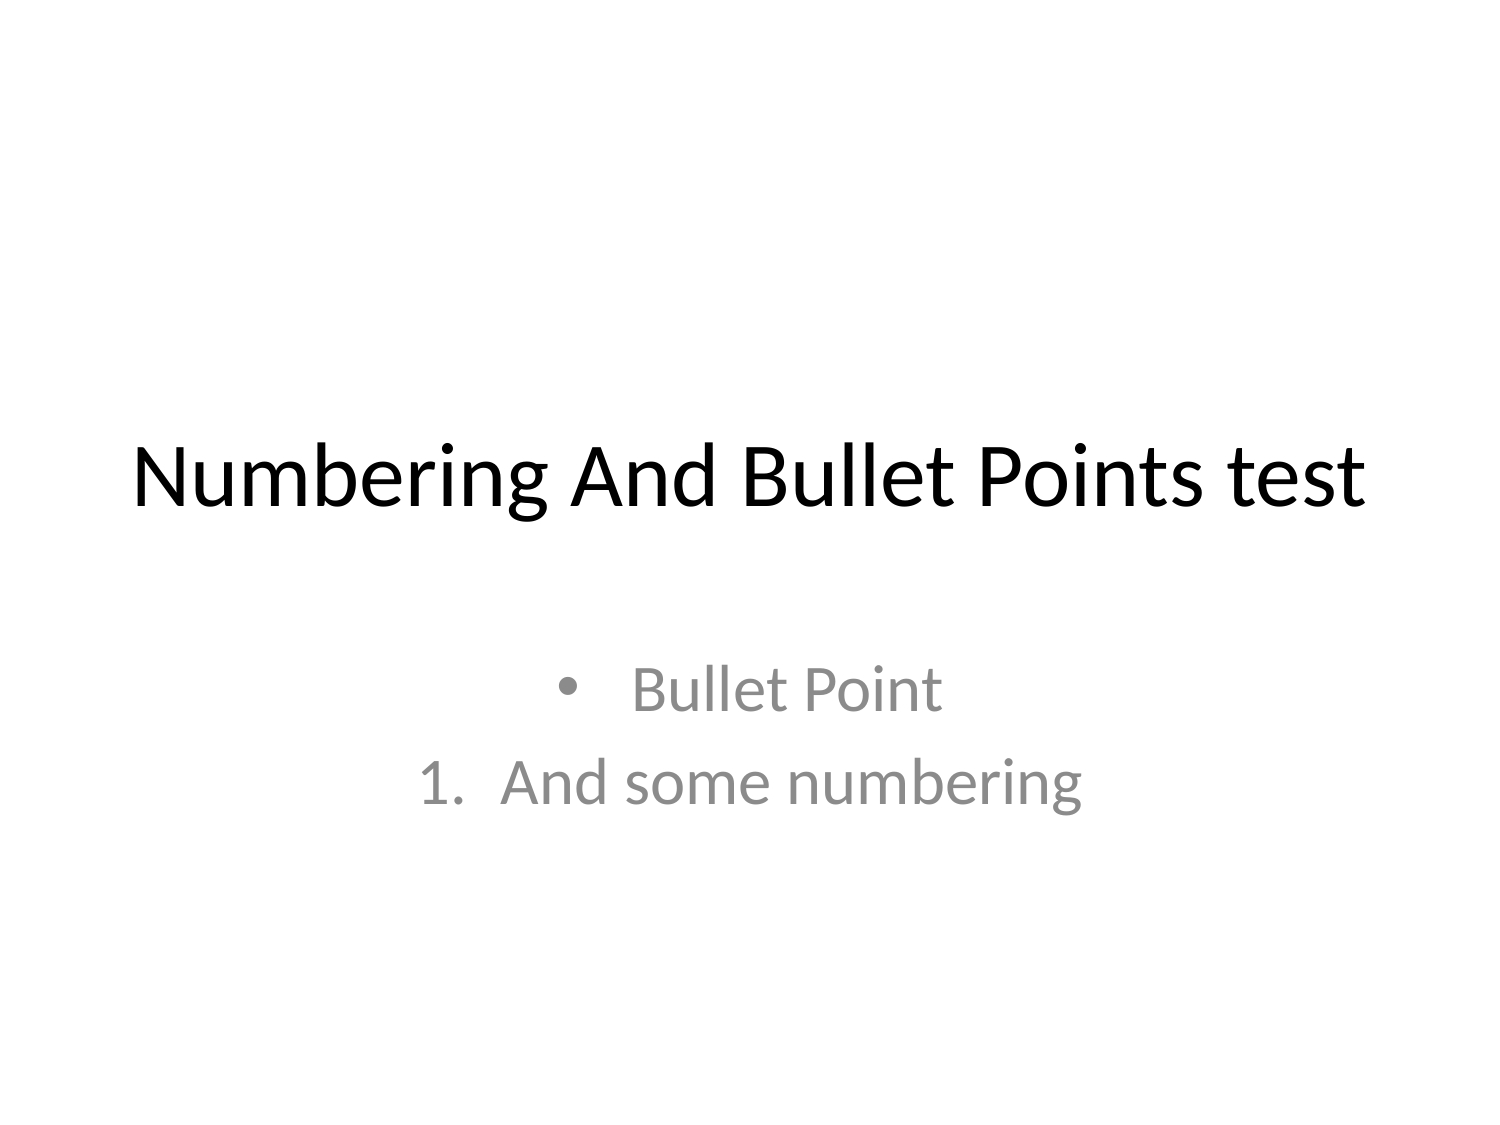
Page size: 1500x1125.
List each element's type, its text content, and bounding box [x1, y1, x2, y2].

subtitle Bullet Point And some numbering [225, 637, 1275, 925]
title Numbering And Bullet Points test [112, 349, 1388, 591]
